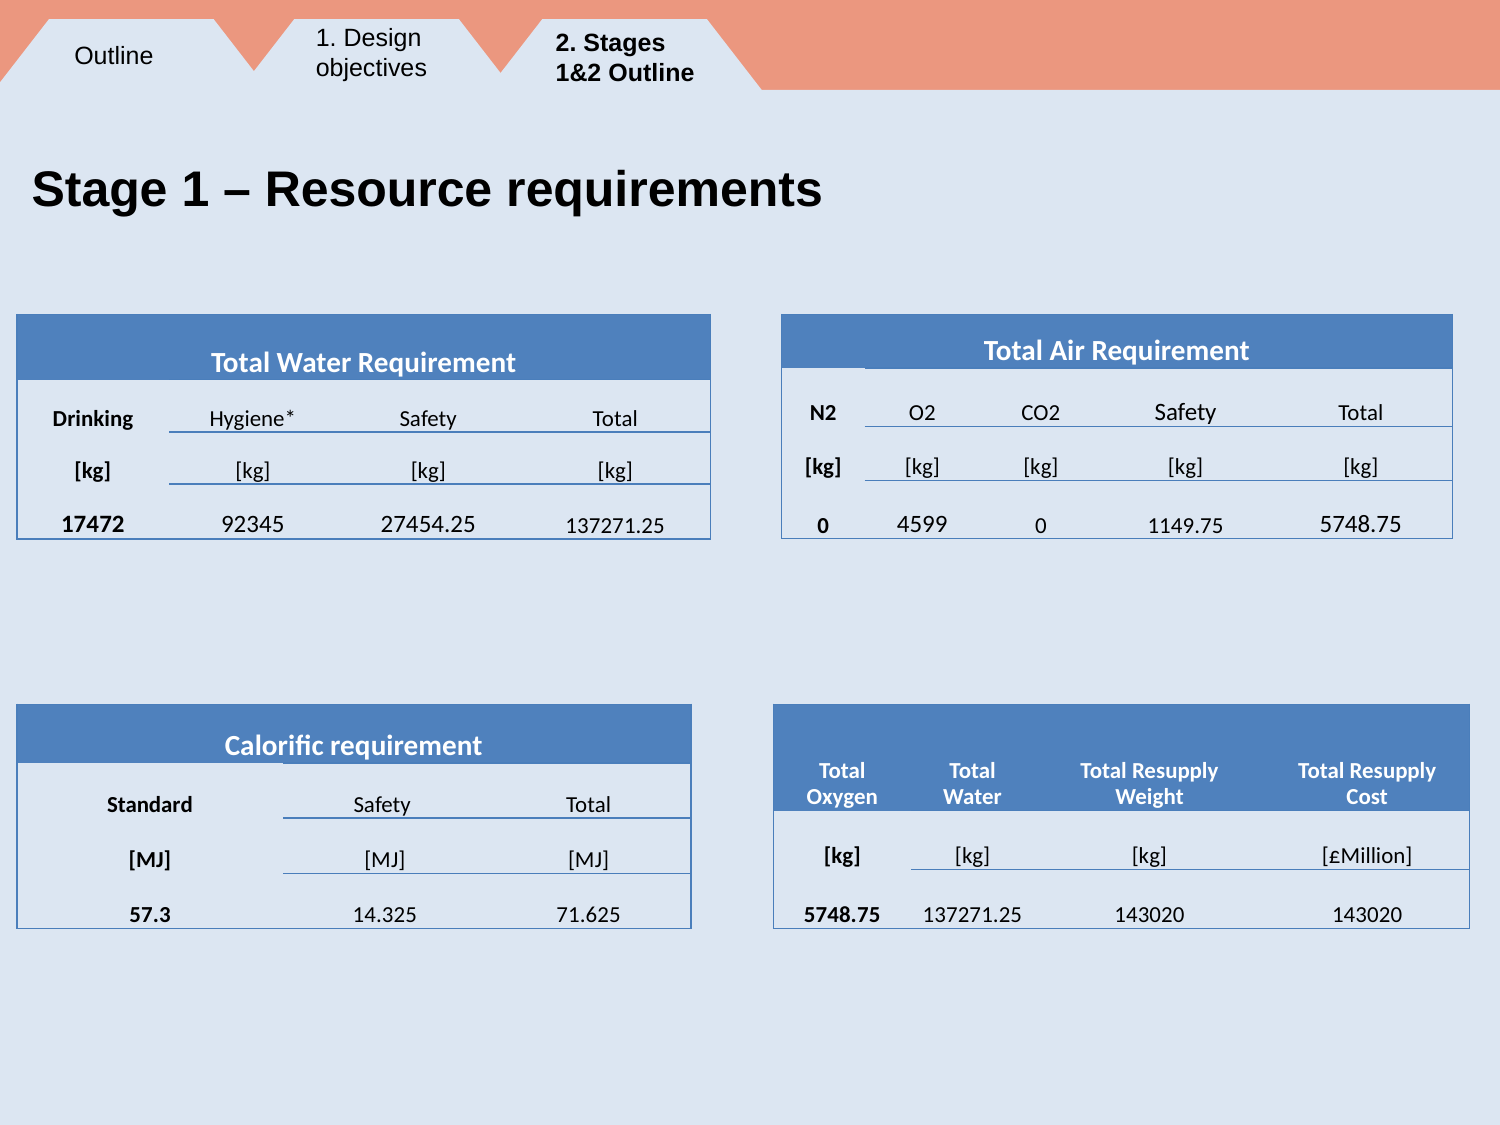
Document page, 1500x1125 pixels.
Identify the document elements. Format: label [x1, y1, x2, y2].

list [0, 0, 1500, 1125]
